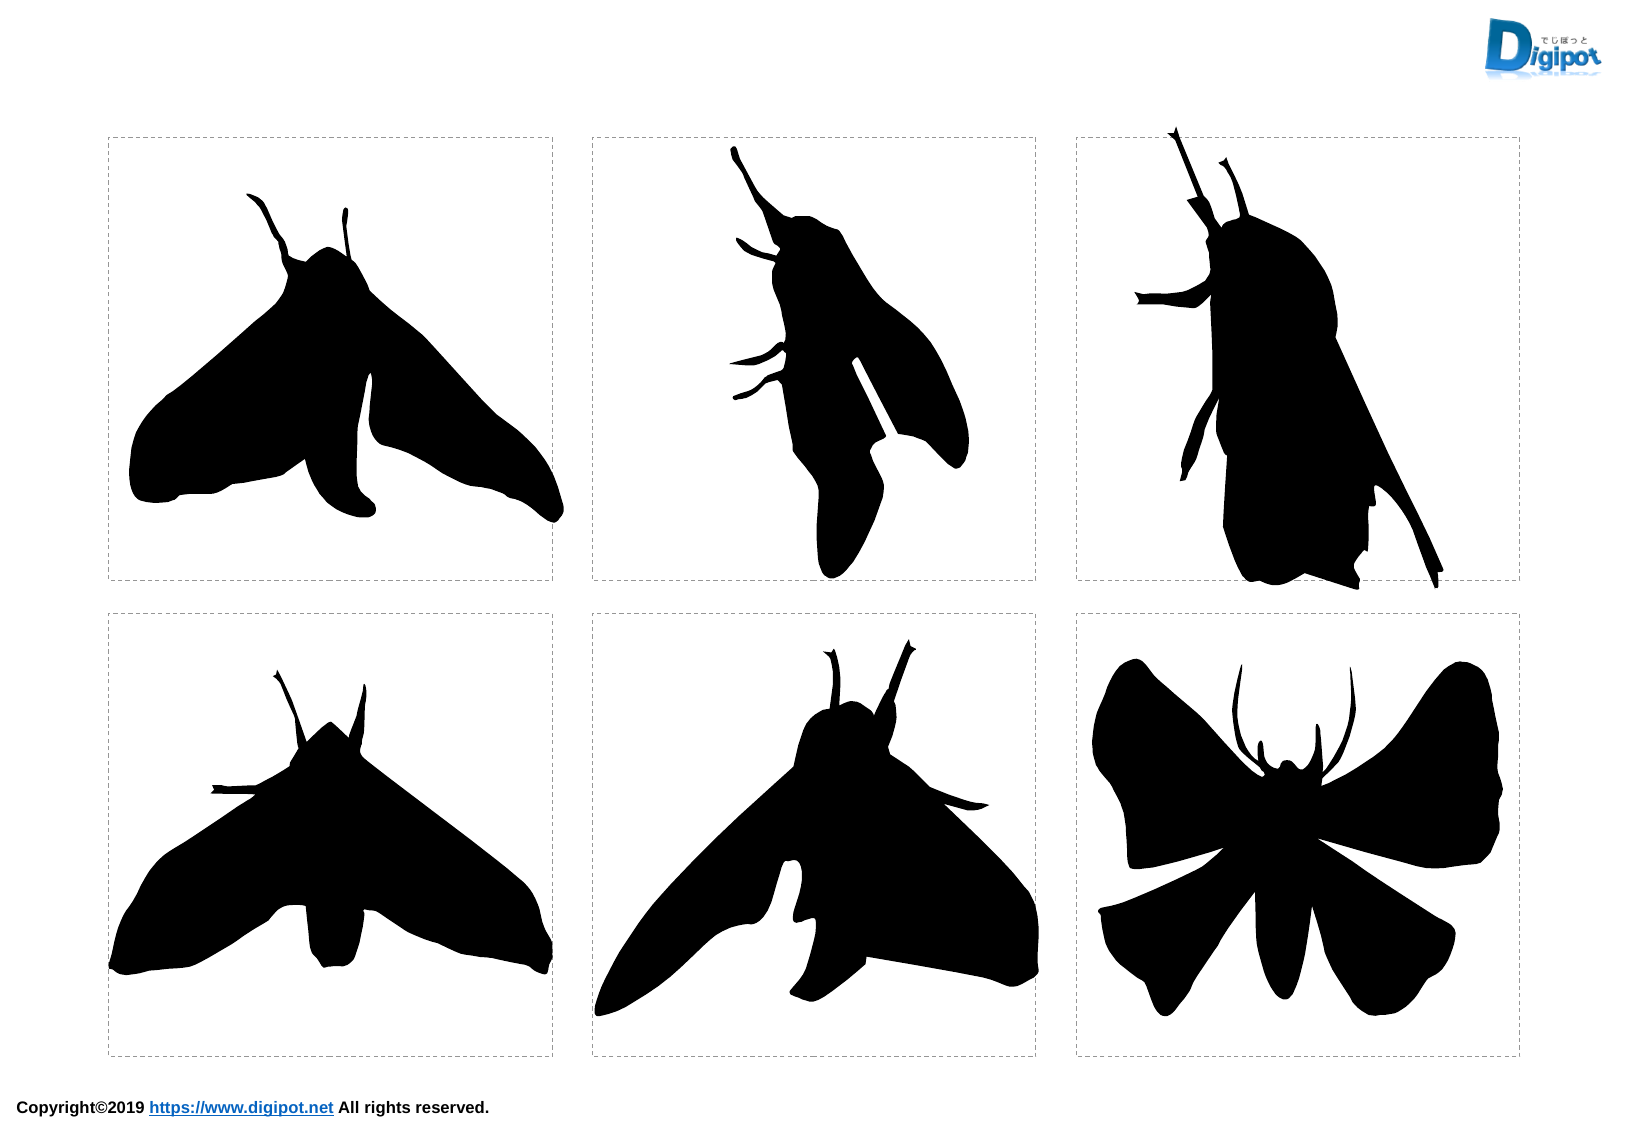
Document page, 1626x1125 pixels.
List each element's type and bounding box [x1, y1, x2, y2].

text_box [594, 639, 1039, 1017]
text_box [729, 146, 969, 579]
text_box [1134, 126, 1444, 590]
text_box [129, 193, 564, 523]
text_box [1091, 658, 1503, 1017]
picture [1485, 18, 1602, 82]
text_box [108, 669, 553, 976]
